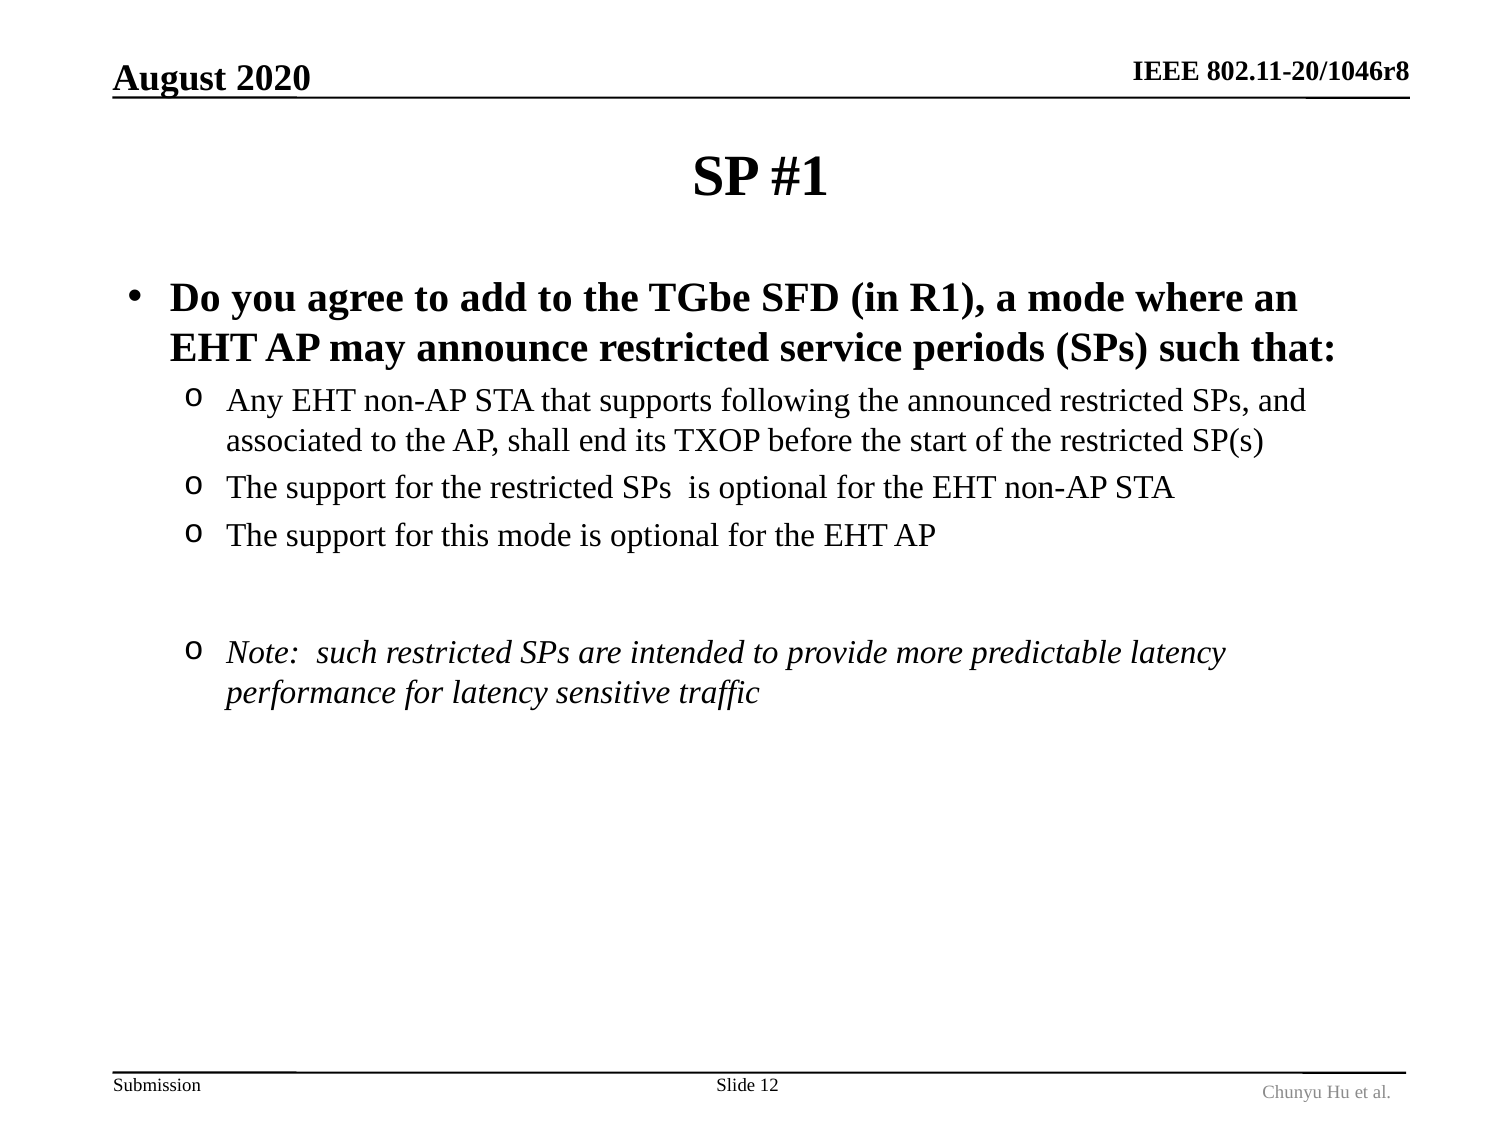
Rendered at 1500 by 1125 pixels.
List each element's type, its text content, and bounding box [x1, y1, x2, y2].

slide_number Slide 12 [702, 1072, 793, 1111]
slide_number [112, 52, 563, 90]
title SP #1 [112, 97, 1411, 248]
footer Chunyu Hu et al. [877, 1072, 1407, 1110]
list Do you agree to add to the TGbe SFD (in R1), a mode where an EHT AP may announce restricted service periods (SPs) such that: Any EHT non-AP STA that supports following the announced restricted SPs, and associated to the AP, shall end its TXOP before the start of the restricted SP(s) The support for the restricted SPs is optional for the EHT non-AP STA The support for this mode is optional for the EHT AP Note: such restricted SPs are intended to provide more predictable latency performance for latency sensitive traffic [112, 262, 1411, 1073]
